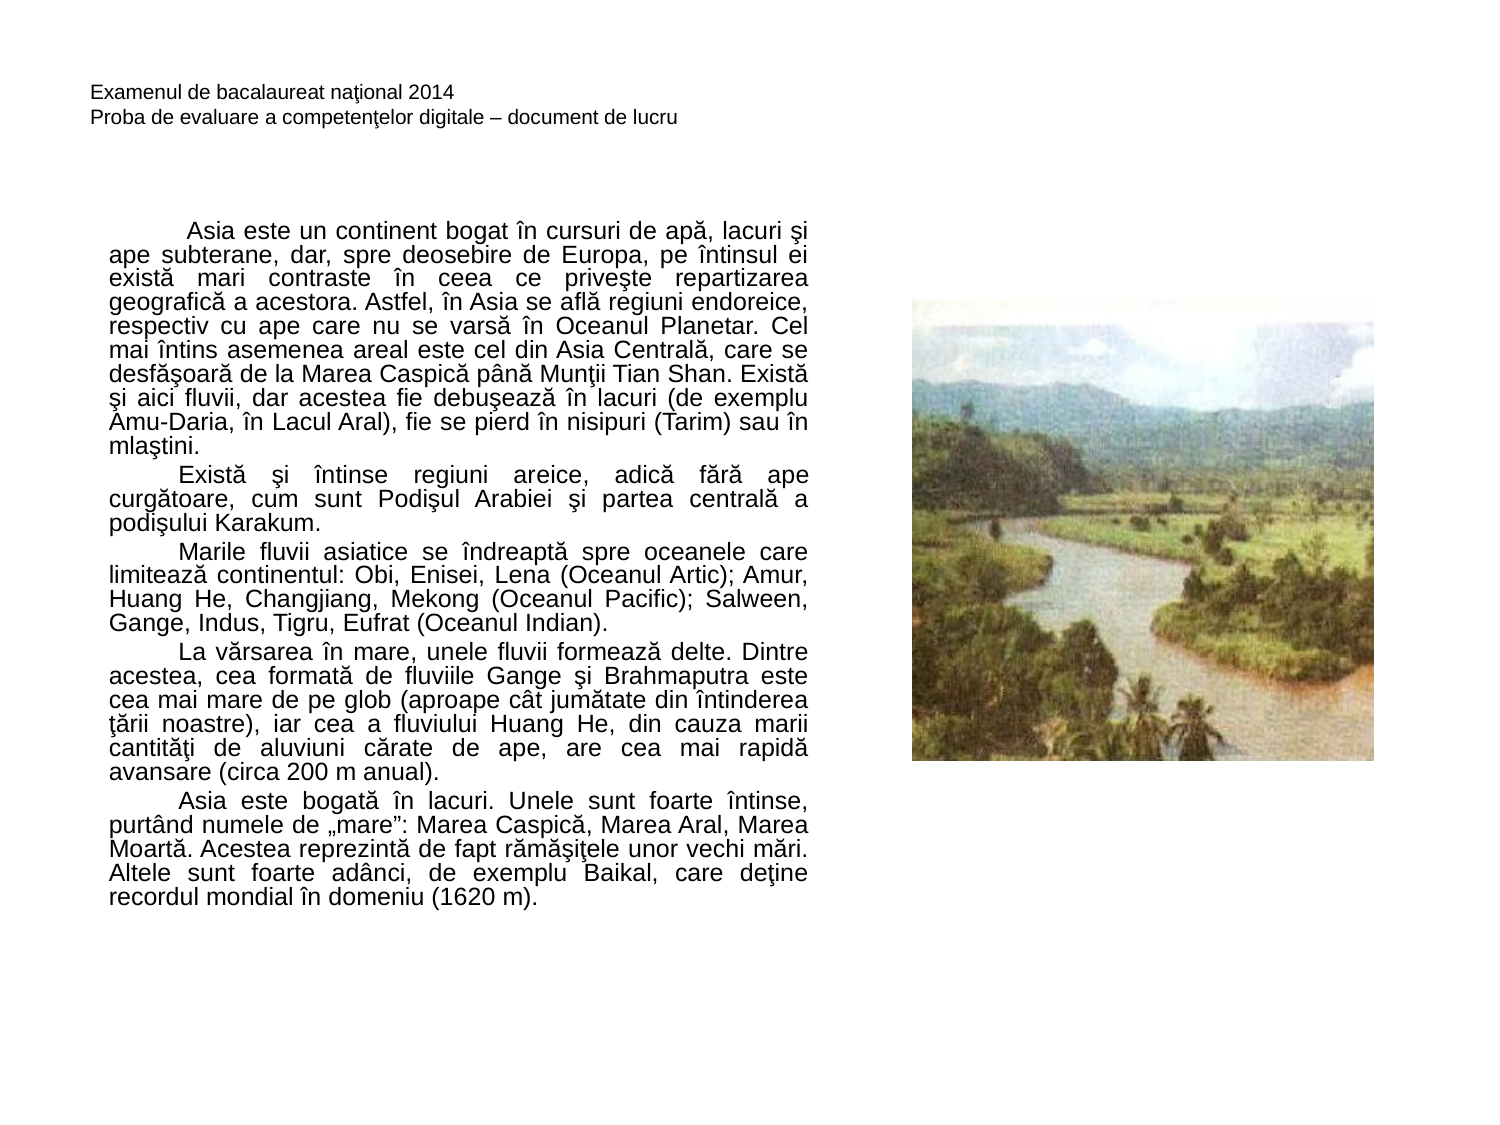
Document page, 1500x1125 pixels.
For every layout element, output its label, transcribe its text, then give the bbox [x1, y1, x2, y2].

list Asia este un continent bogat în cursuri de apă, lacuri şi ape subterane, dar, spre deosebire de Europa, pe întinsul ei există mari contraste în ceea ce priveşte repartizarea geografică a acestora. Astfel, în Asia se află regiuni endoreice, respectiv cu ape care nu se varsă în Oceanul Planetar. Cel mai întins asemenea areal este cel din Asia Centrală, care se desfăşoară de la Marea Caspică până Munţii Tian Shan. Există şi aici fluvii, dar acestea fie debuşează în lacuri (de exemplu Amu-Daria, în Lacul Aral), fie se pierd în nisipuri (Tarim) sau în mlaştini. Există şi întinse regiuni areice, adică fără ape curgătoare, cum sunt Podişul Arabiei şi partea centrală a podişului Karakum. Marile fluvii asiatice se îndreaptă spre oceanele care limitează continentul: Obi, Enisei, Lena (Oceanul Artic); Amur, Huang He, Changjiang, Mekong (Oceanul Pacific); Salween, Gange, Indus, Tigru, Eufrat (Oceanul Indian). La vărsarea în mare, unele fluvii formează delte. Dintre acestea, cea formată de fluviile Gange şi Brahmaputra este cea mai mare de pe glob (aproape cât jumătate din întinderea ţării noastre), iar cea a fluviului Huang He, din cauza marii cantităţi de aluviuni cărate de ape, are cea mai rapidă avansare (circa 200 m anual). Asia este bogată în lacuri. Unele sunt foarte întinse, purtând numele de „mare”: Marea Caspică, Marea Aral, Marea Moartă. Acestea reprezintă de fapt rămăşiţele unor vechi mări. Altele sunt foarte adânci, de exemplu Baikal, care deţine recordul mondial în domeniu (1620 m). [74, 212, 826, 951]
title Examenul de bacalaureat naţional 2014 Proba de evaluare a competenţelor digitale – document de lucru [74, 44, 1426, 163]
picture [912, 299, 1374, 762]
